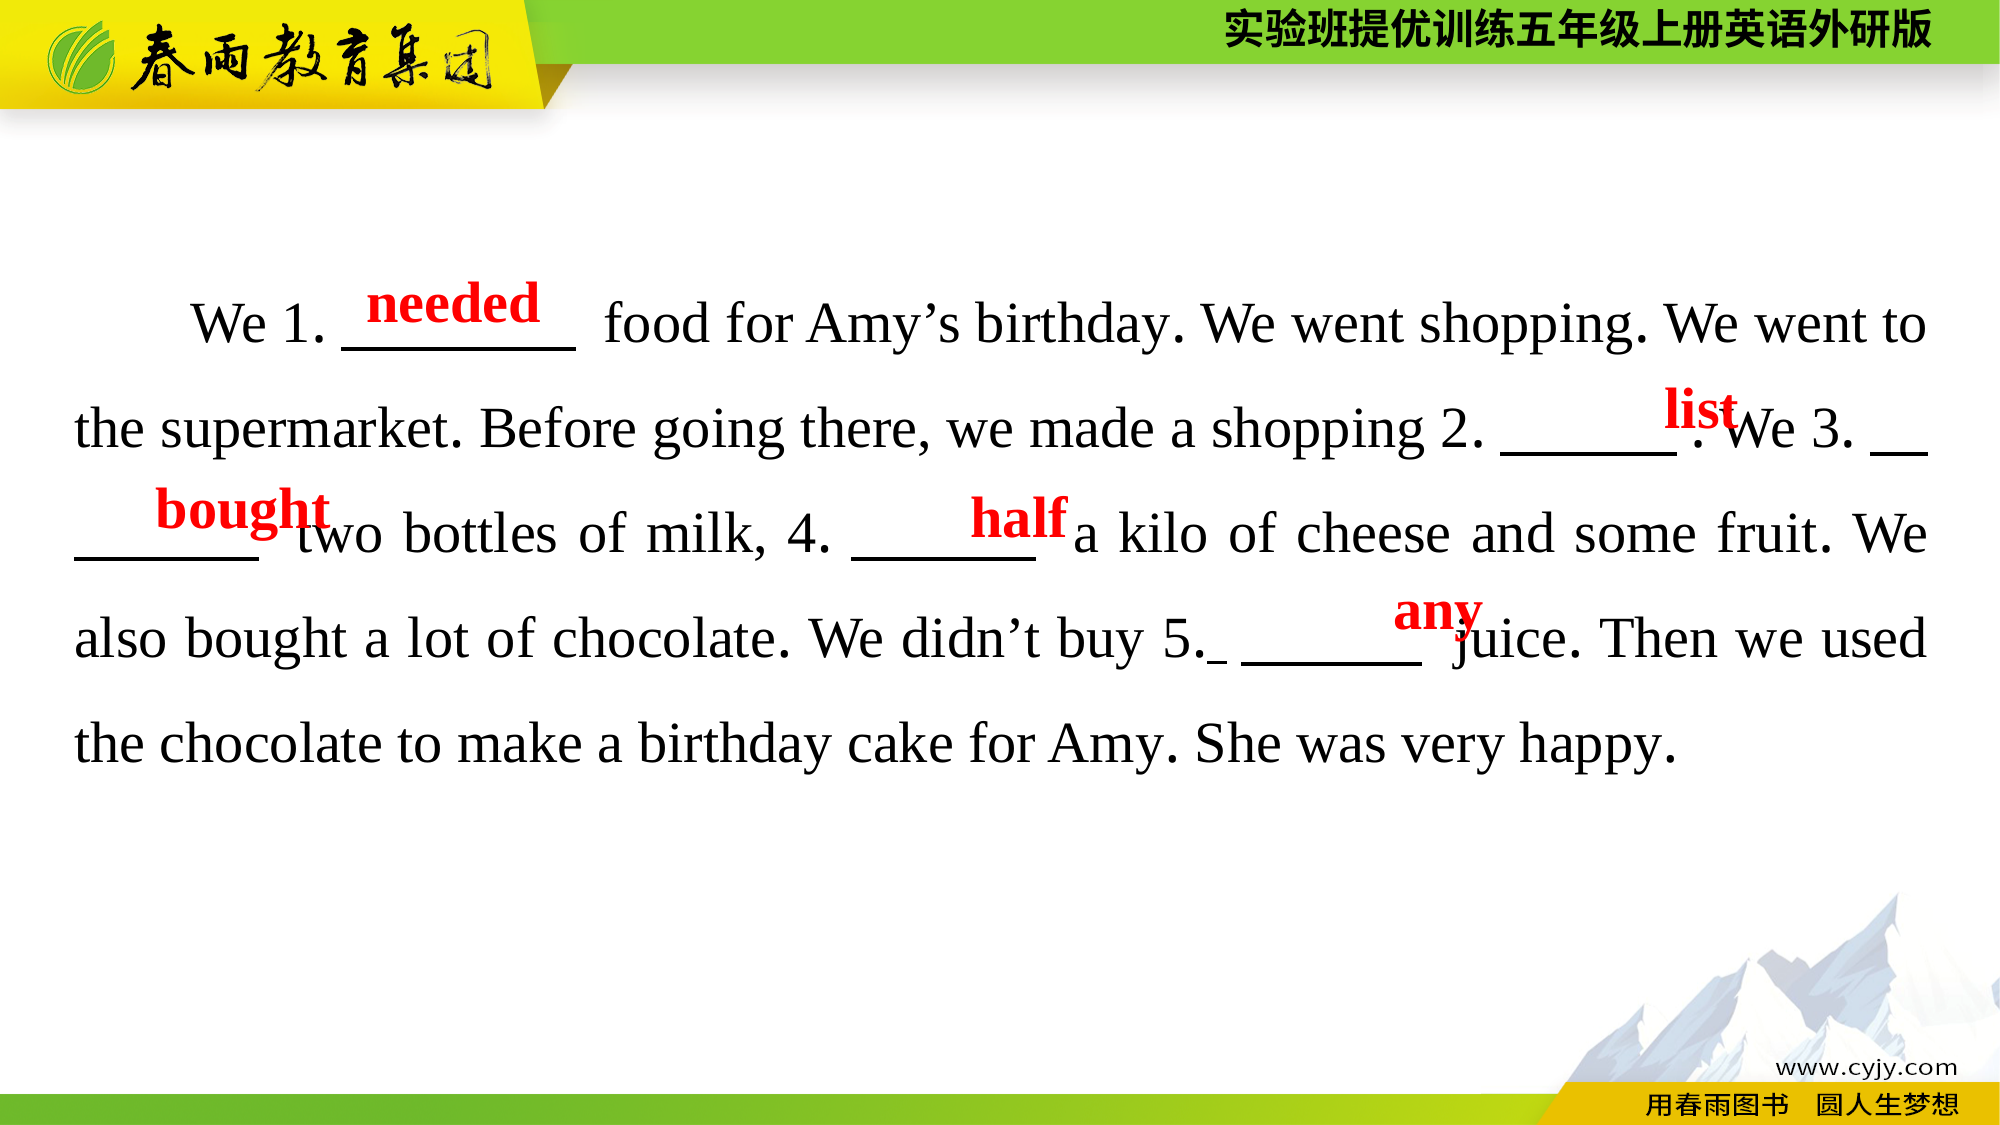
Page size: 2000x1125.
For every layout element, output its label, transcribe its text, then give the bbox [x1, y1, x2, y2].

text_box needed [351, 256, 556, 342]
text_box half [955, 471, 1083, 557]
text_box list [1649, 362, 1755, 448]
text_box bought [140, 462, 347, 548]
text_box any [1378, 563, 1500, 649]
picture [0, 0, 2000, 1125]
list We 1. food for Amy’s birthday. We went shopping. We went to the supermarket. Before going there, we made a shopping 2. . We 3. two bottles of milk, 4. a kilo of cheese and some fruit. We also bought a lot of chocolate. We didn’t buy 5. juice. Then we used the chocolate to make a birthday cake for Amy. She was very happy. [59, 241, 1944, 787]
